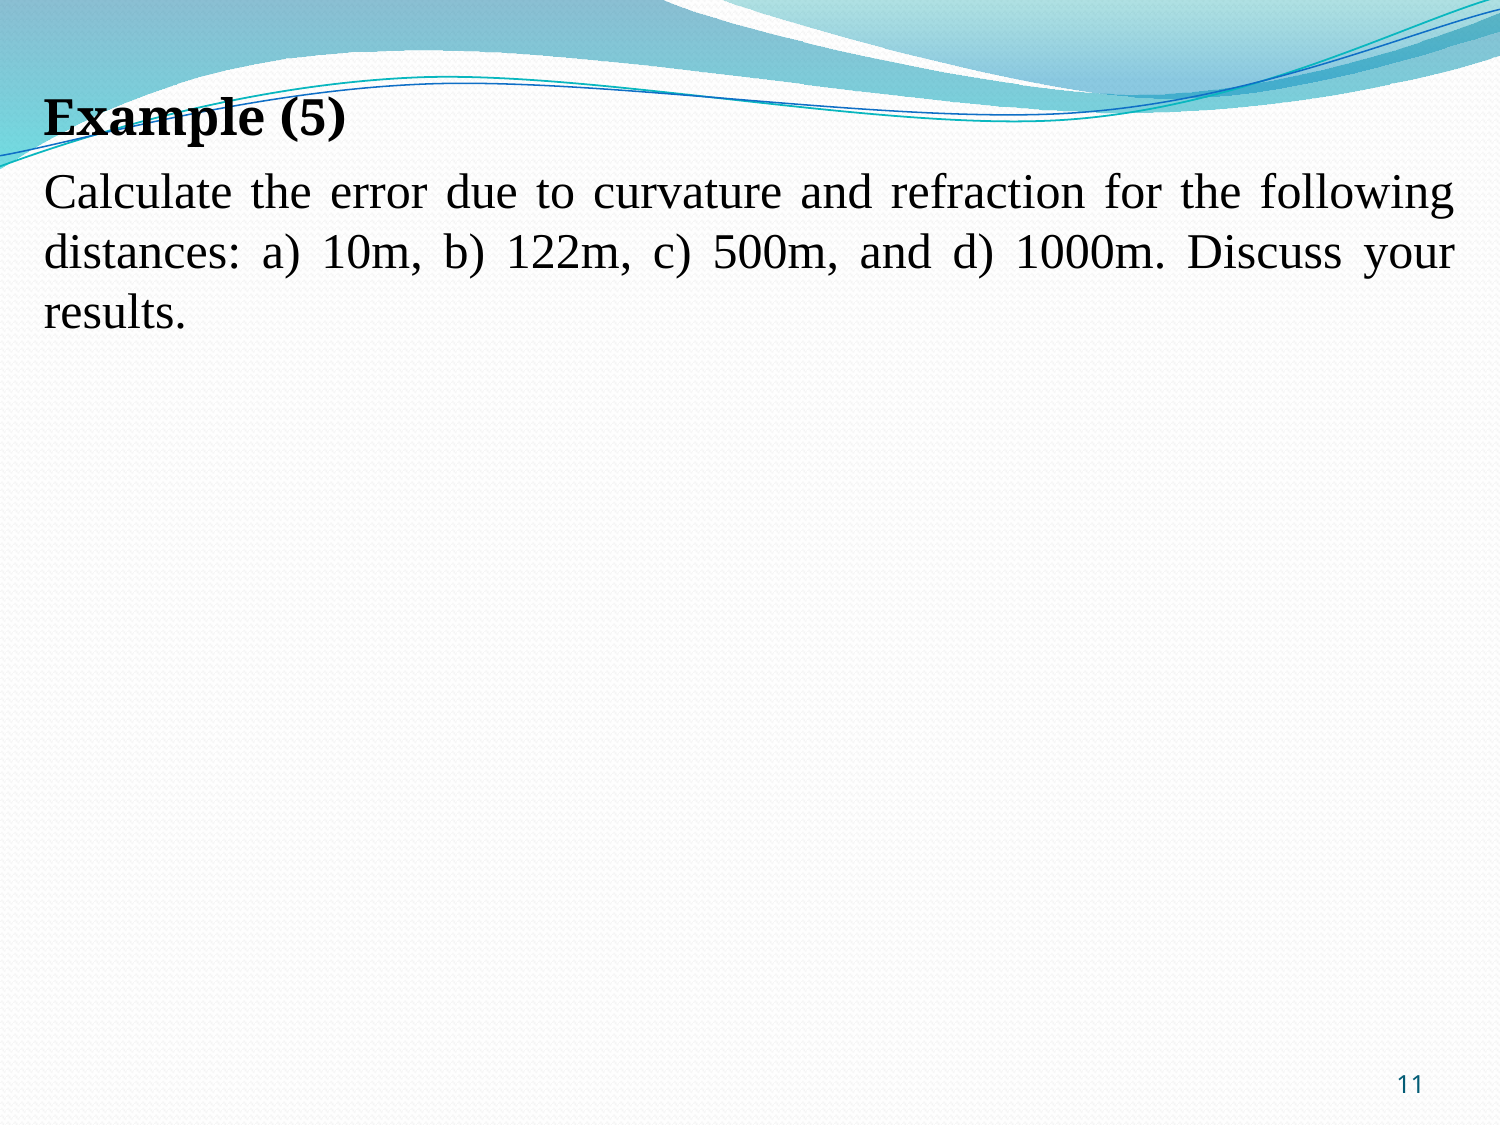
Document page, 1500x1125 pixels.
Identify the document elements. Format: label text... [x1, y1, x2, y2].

slide_number 11 [1299, 1042, 1425, 1103]
